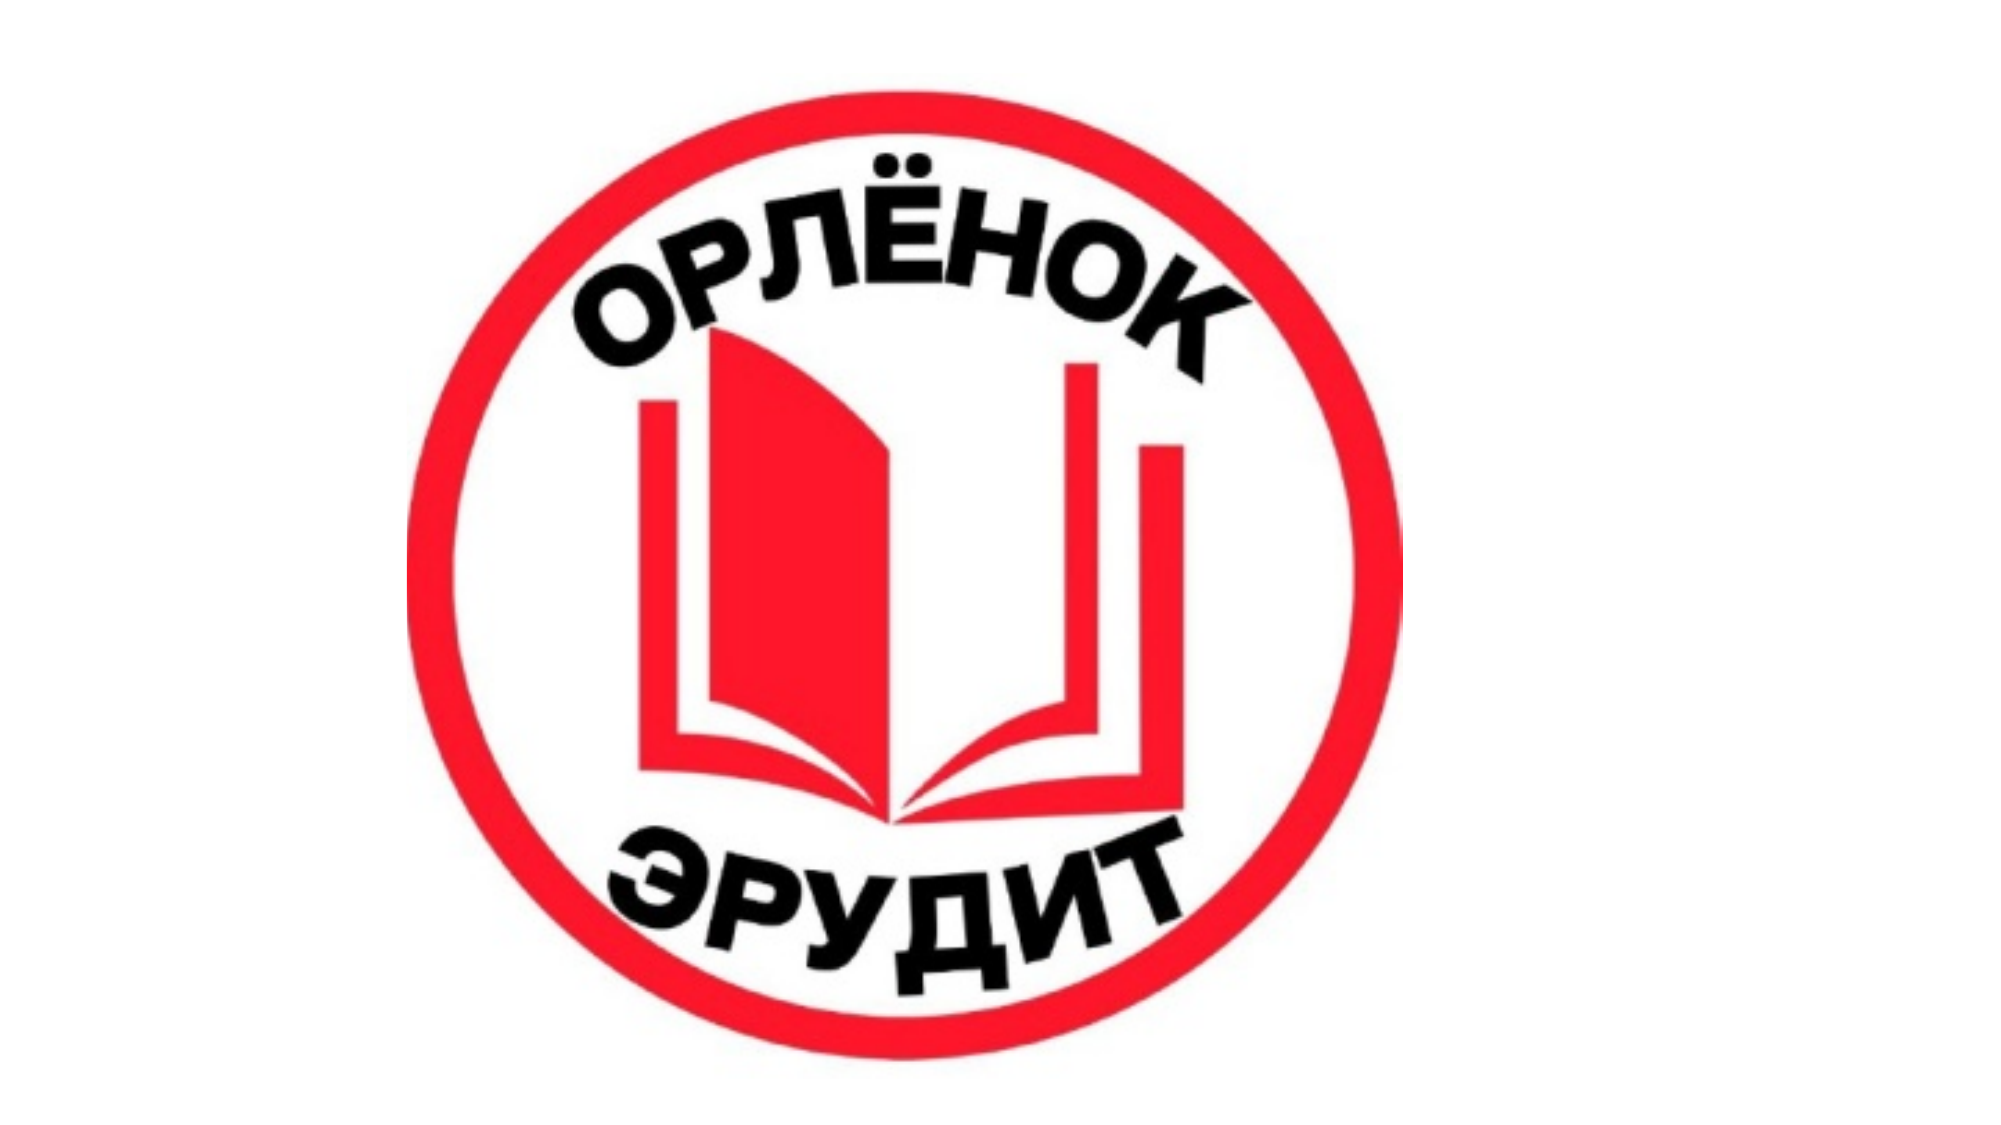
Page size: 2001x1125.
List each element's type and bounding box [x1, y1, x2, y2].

picture [406, 73, 1412, 1080]
